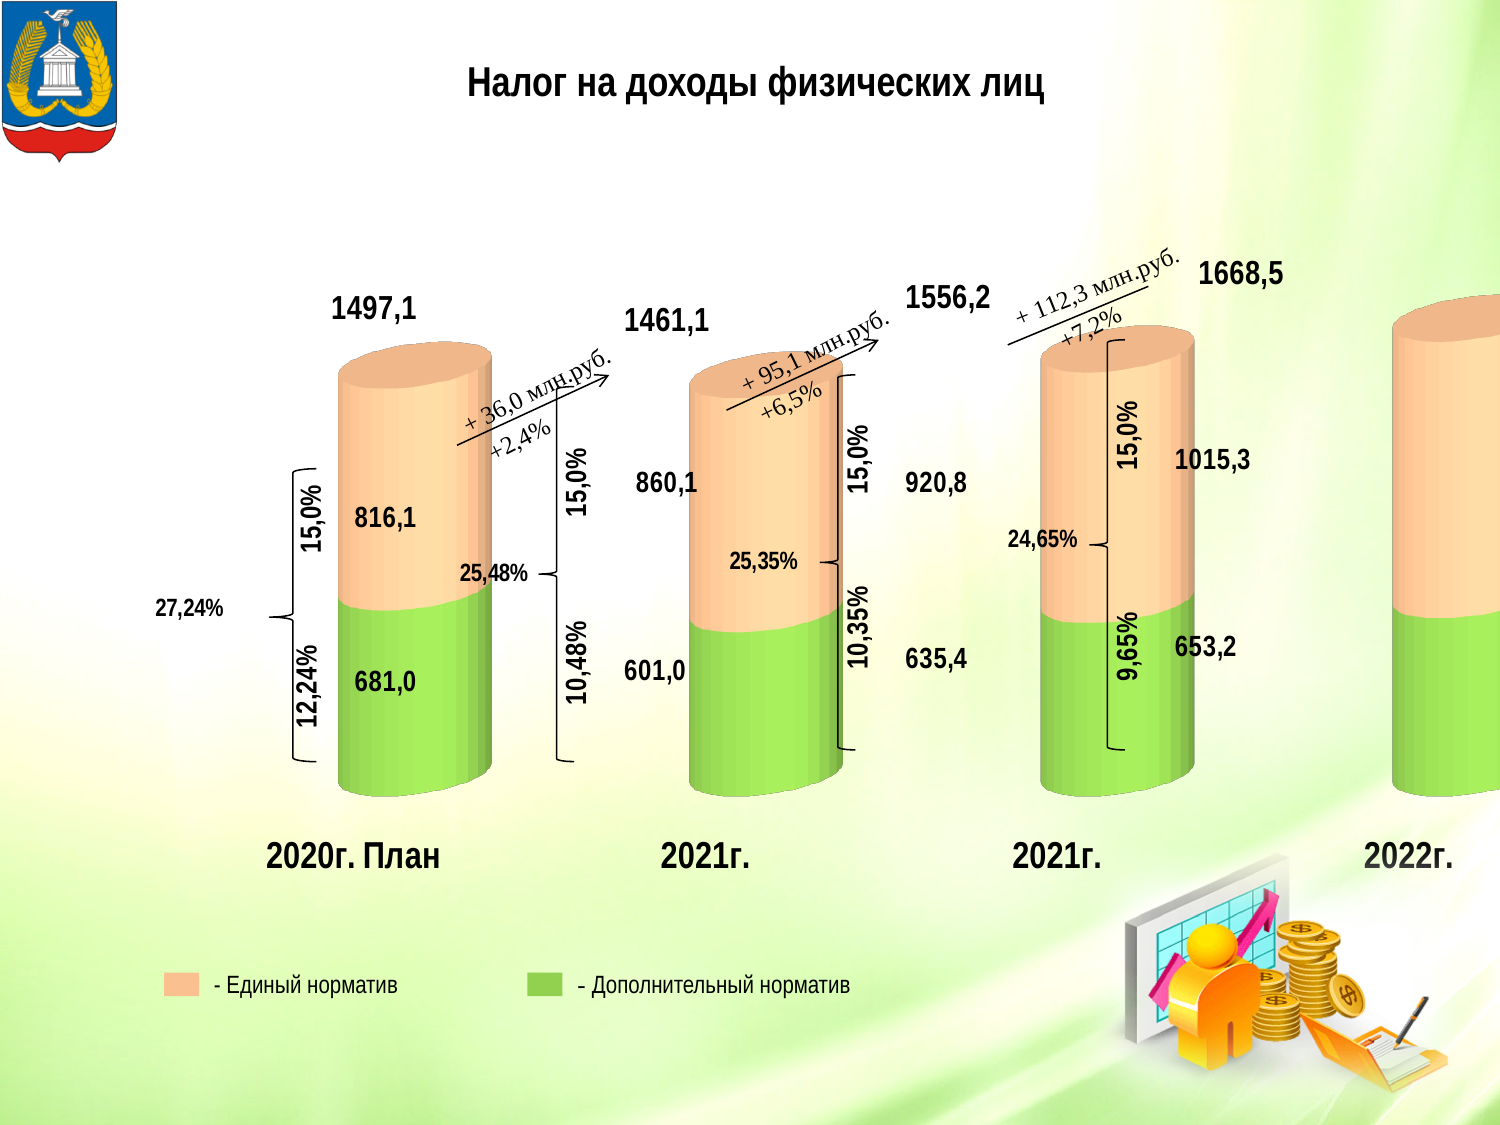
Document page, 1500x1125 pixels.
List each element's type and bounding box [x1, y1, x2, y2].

text_box [726, 339, 880, 411]
picture [0, 0, 1500, 1125]
chart [128, 222, 1500, 890]
text_box [456, 374, 610, 446]
